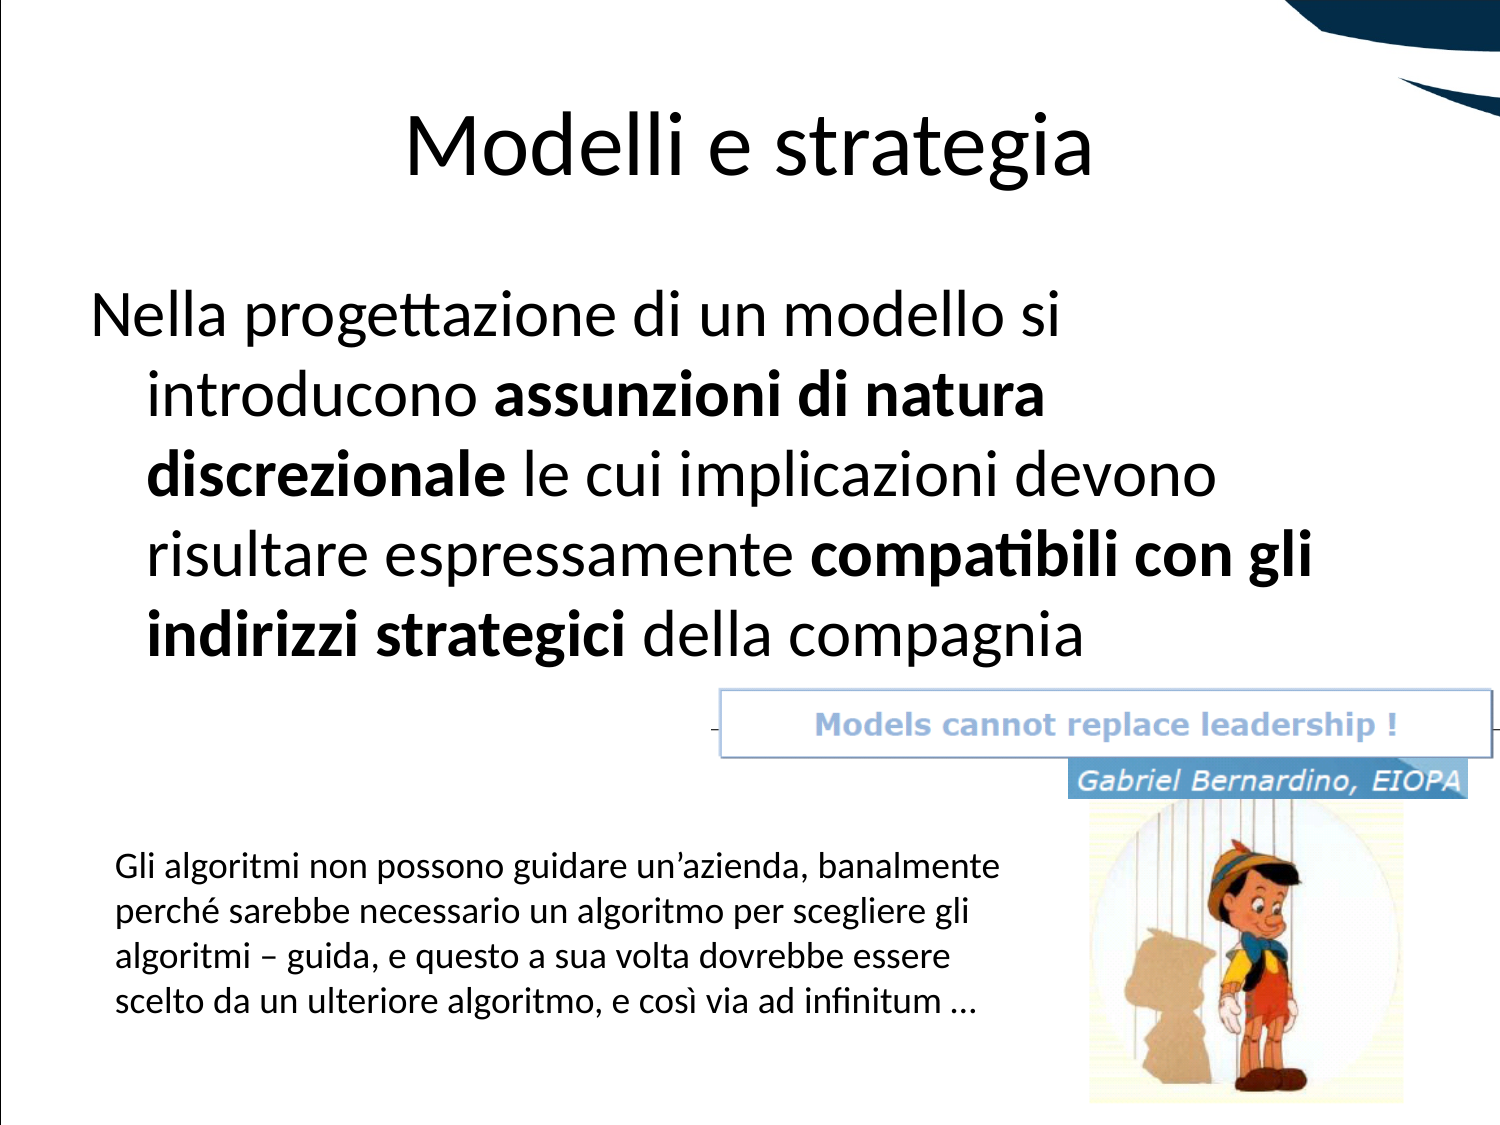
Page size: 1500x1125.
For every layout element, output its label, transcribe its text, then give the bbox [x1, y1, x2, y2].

picture [0, 0, 1500, 1125]
title Modelli e strategia [74, 44, 1426, 233]
text_box Gli algoritmi non possono guidare un’azienda, banalmente perché sarebbe necessario un algoritmo per scegliere gli algoritmi – guida, e questo a sua volta dovrebbe essere scelto da un ulteriore algoritmo, e così via ad infinitum … [100, 834, 1058, 1029]
list Nella progettazione di un modello si introducono assunzioni di natura discrezionale le cui implicazioni devono risultare espressamente compatibili con gli indirizzi strategici della compagnia [74, 262, 1426, 1006]
